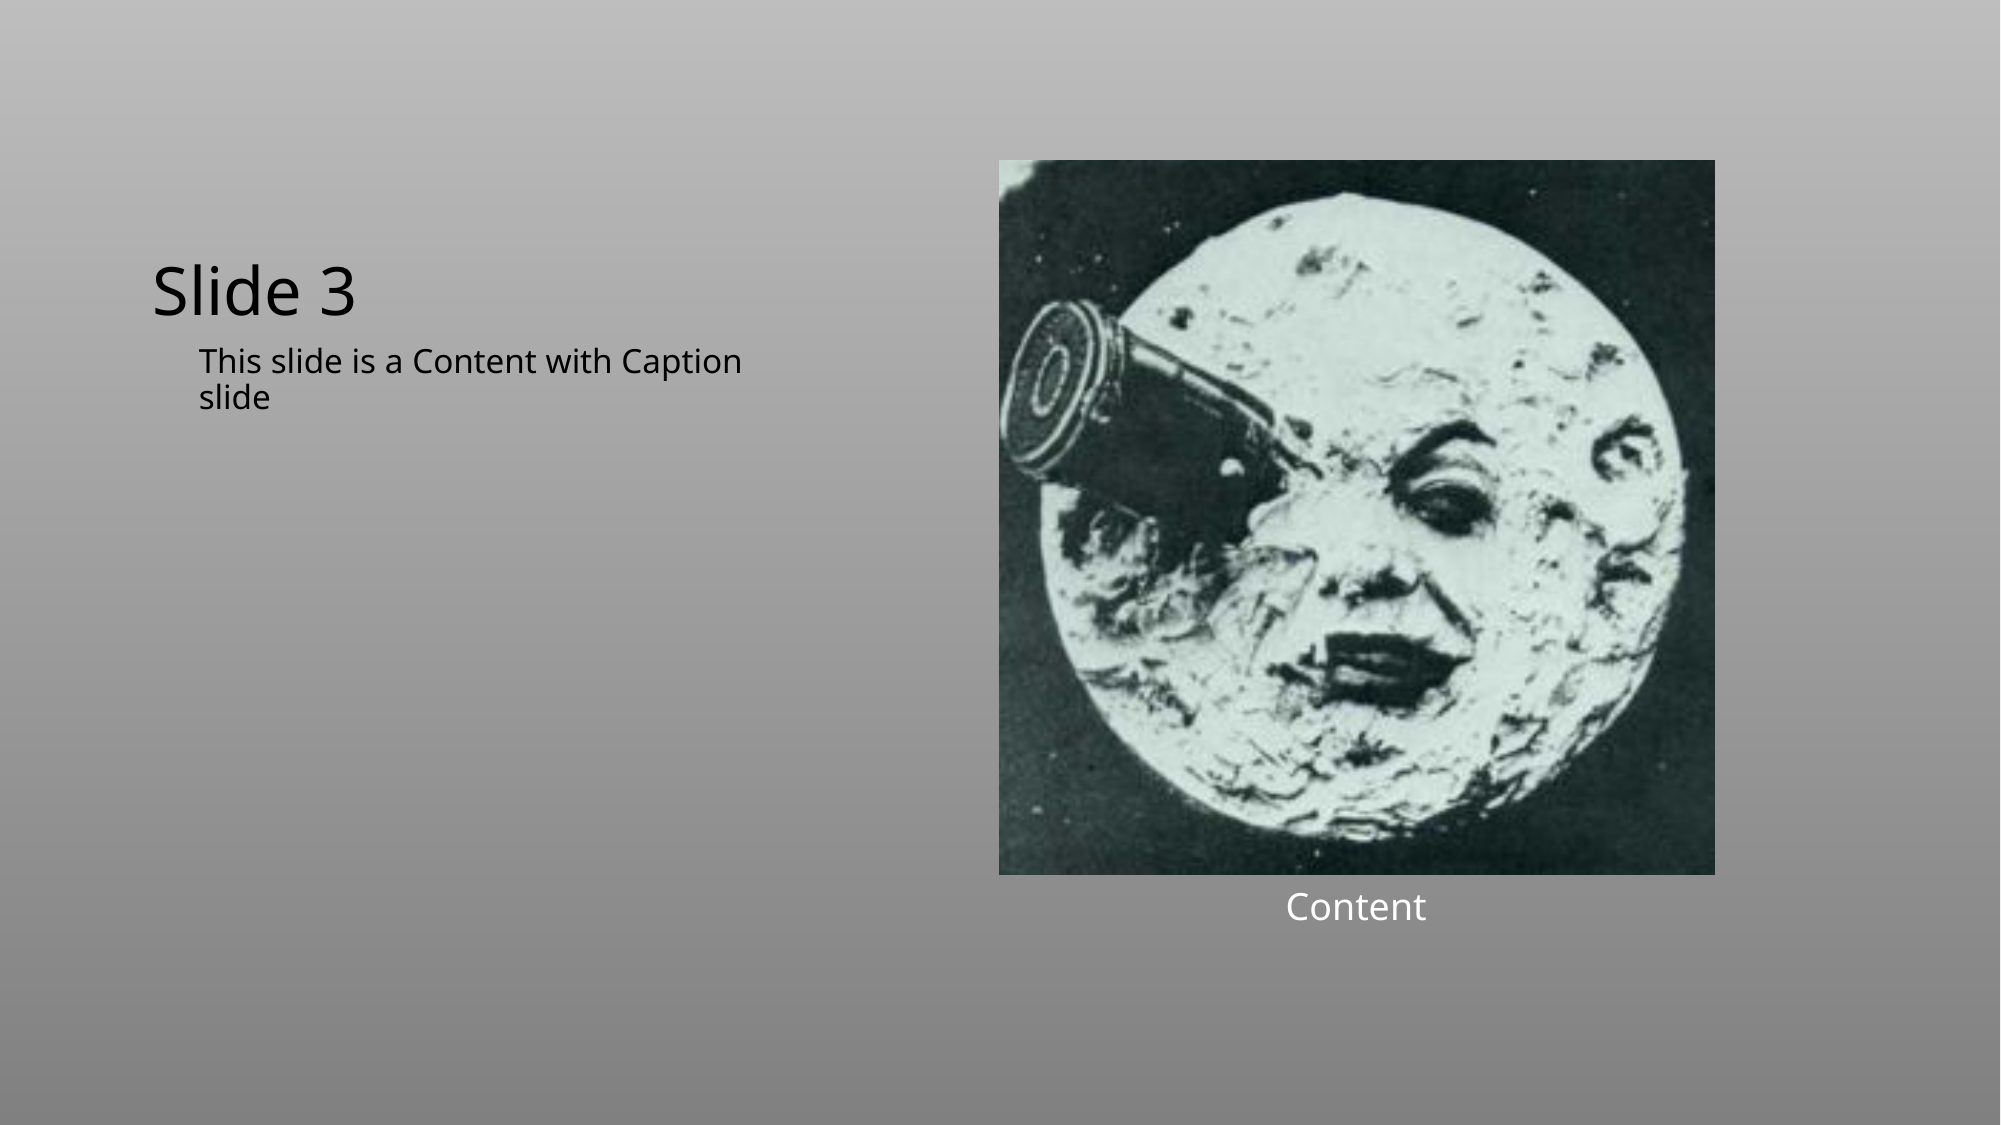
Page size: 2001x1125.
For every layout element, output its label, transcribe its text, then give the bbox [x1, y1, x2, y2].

list This slide is a Content with Caption slide [183, 337, 783, 963]
picture [0, 0, 2001, 1125]
text_box Content [849, 875, 1863, 959]
title Slide 3 [137, 75, 783, 338]
